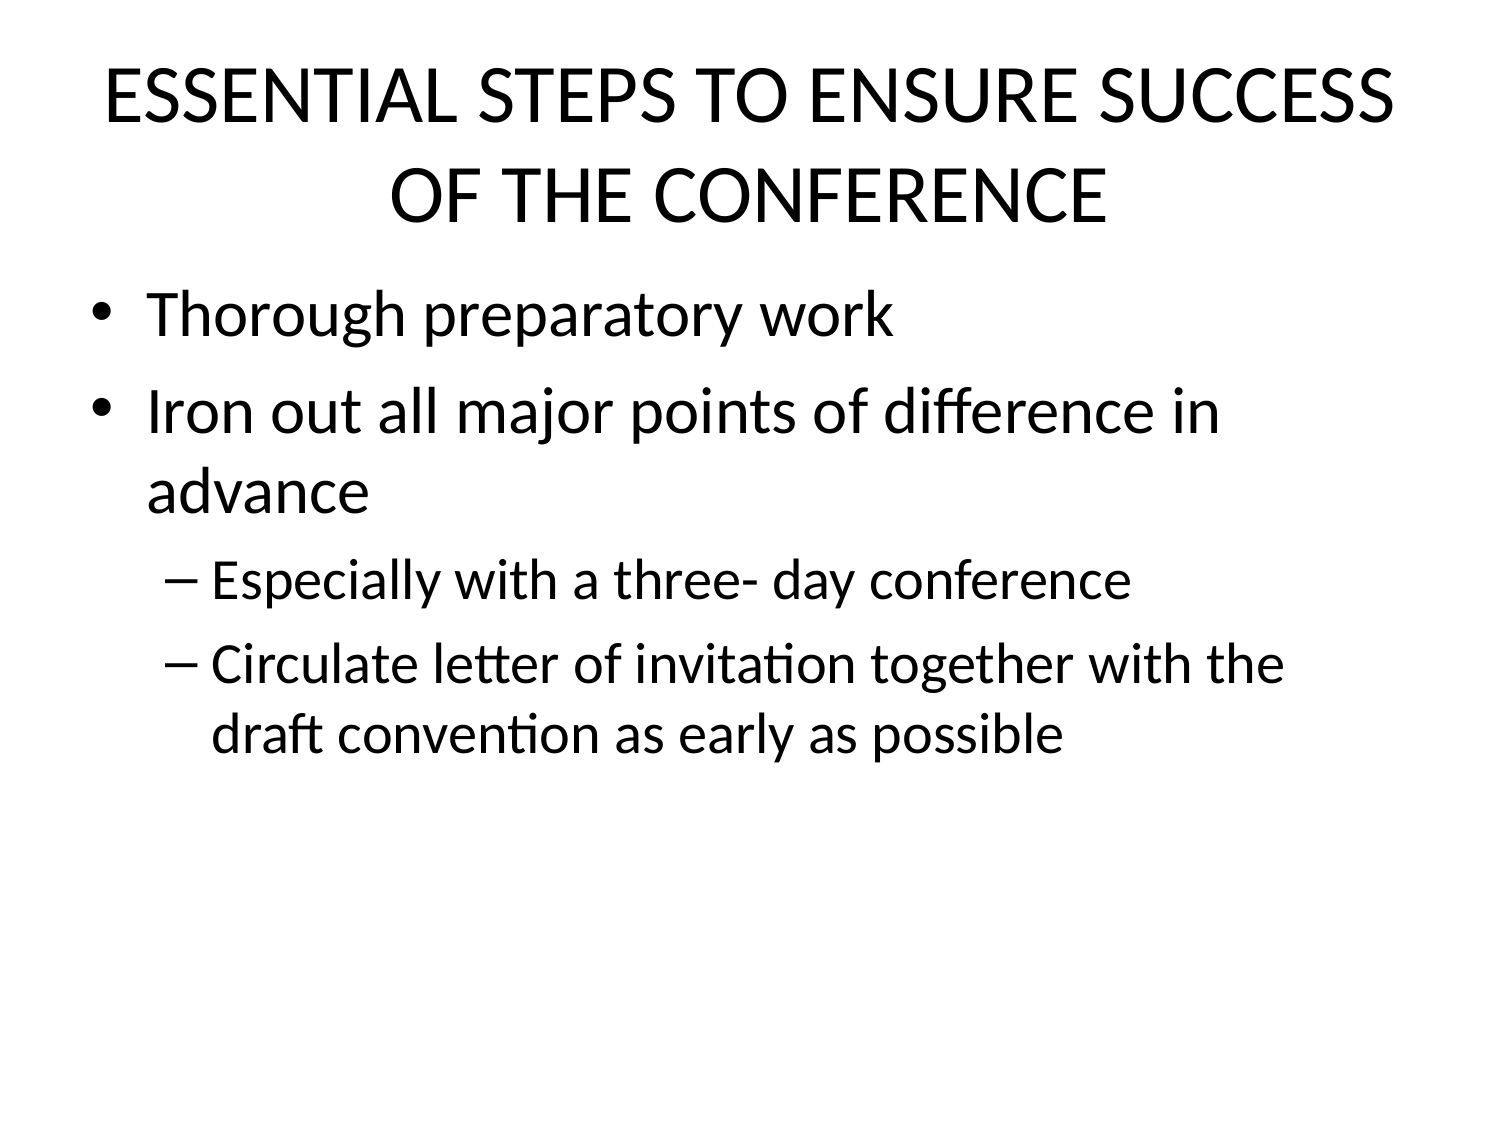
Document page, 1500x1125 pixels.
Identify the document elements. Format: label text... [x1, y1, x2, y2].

list Thorough preparatory work Iron out all major points of difference in advance Especially with a three- day conference Circulate letter of invitation together with the draft convention as early as possible [75, 262, 1425, 1005]
title ESSENTIAL STEPS TO ENSURE SUCCESS OF THE CONFERENCE [75, 45, 1425, 233]
